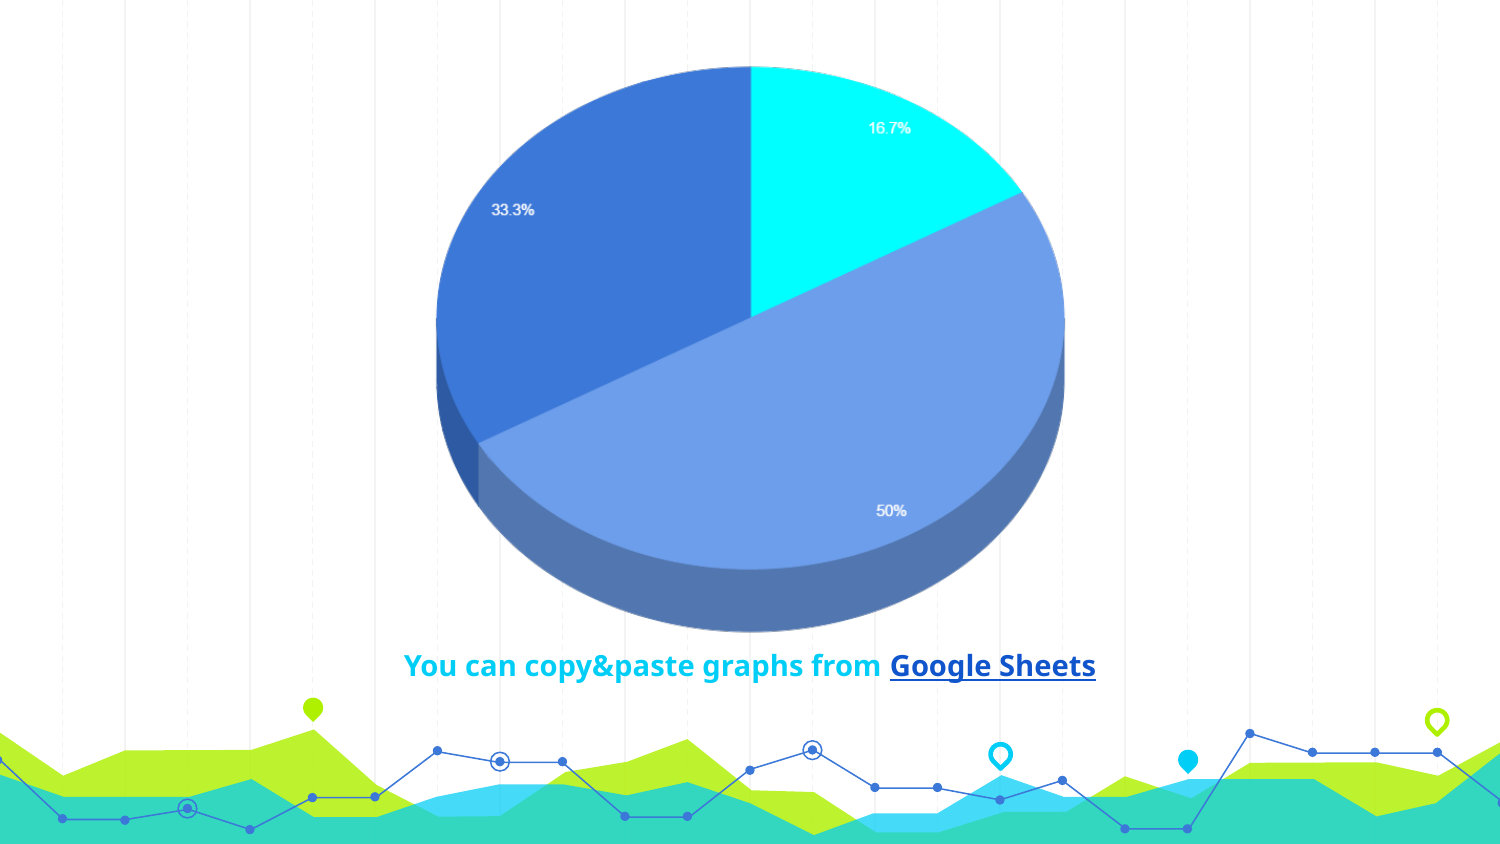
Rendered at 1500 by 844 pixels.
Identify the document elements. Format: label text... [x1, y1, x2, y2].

list You can copy&paste graphs from Google Sheets [75, 632, 1425, 718]
picture [372, 35, 1128, 663]
